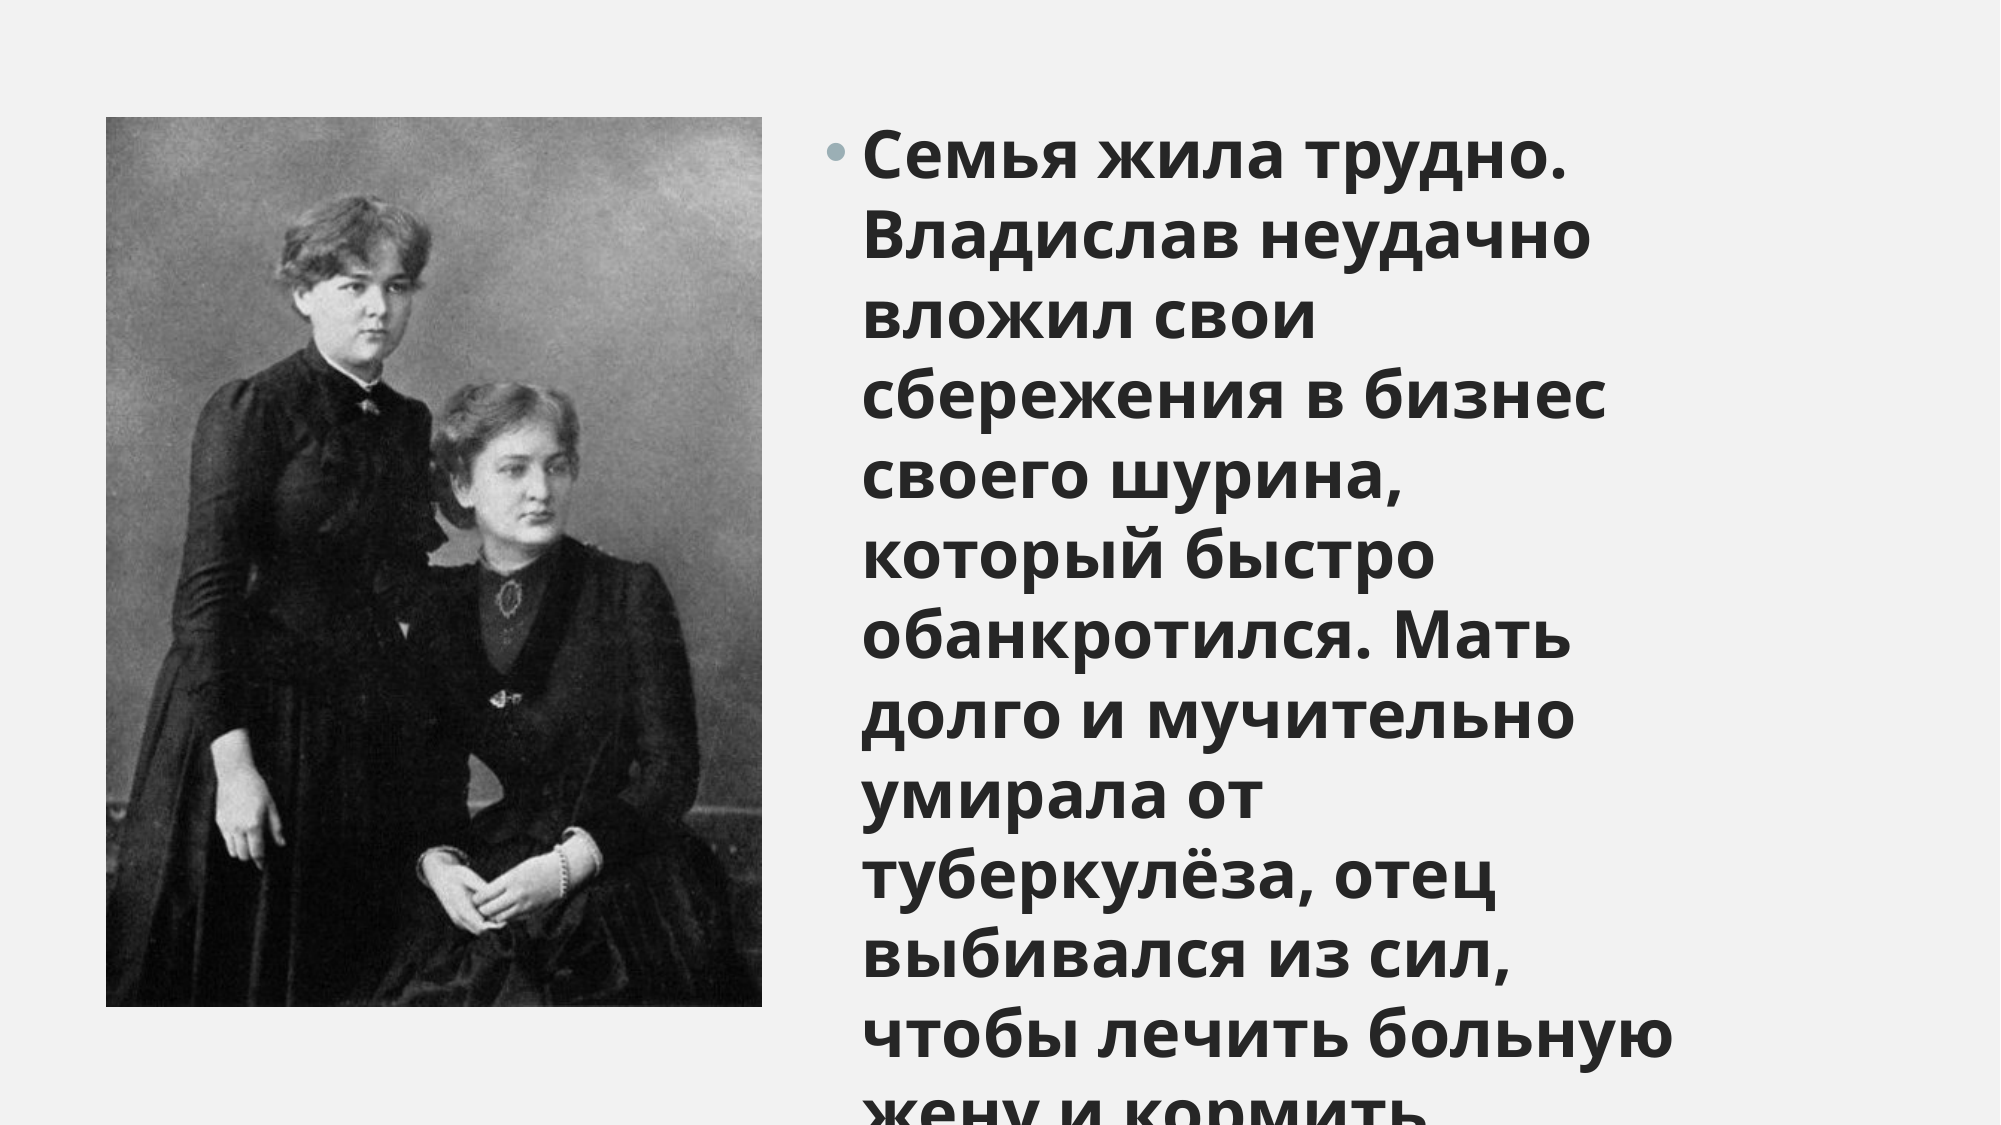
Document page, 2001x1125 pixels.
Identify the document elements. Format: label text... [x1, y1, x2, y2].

picture [106, 117, 762, 1007]
list Семья жила трудно. Владислав неудачно вложил свои сбережения в бизнес своего шурина, который быстро обанкротился. Мать долго и мучительно умирала от туберкулёза, отец выбивался из сил, чтобы лечить больную жену и кормить пятерых детей. [809, 104, 1701, 614]
